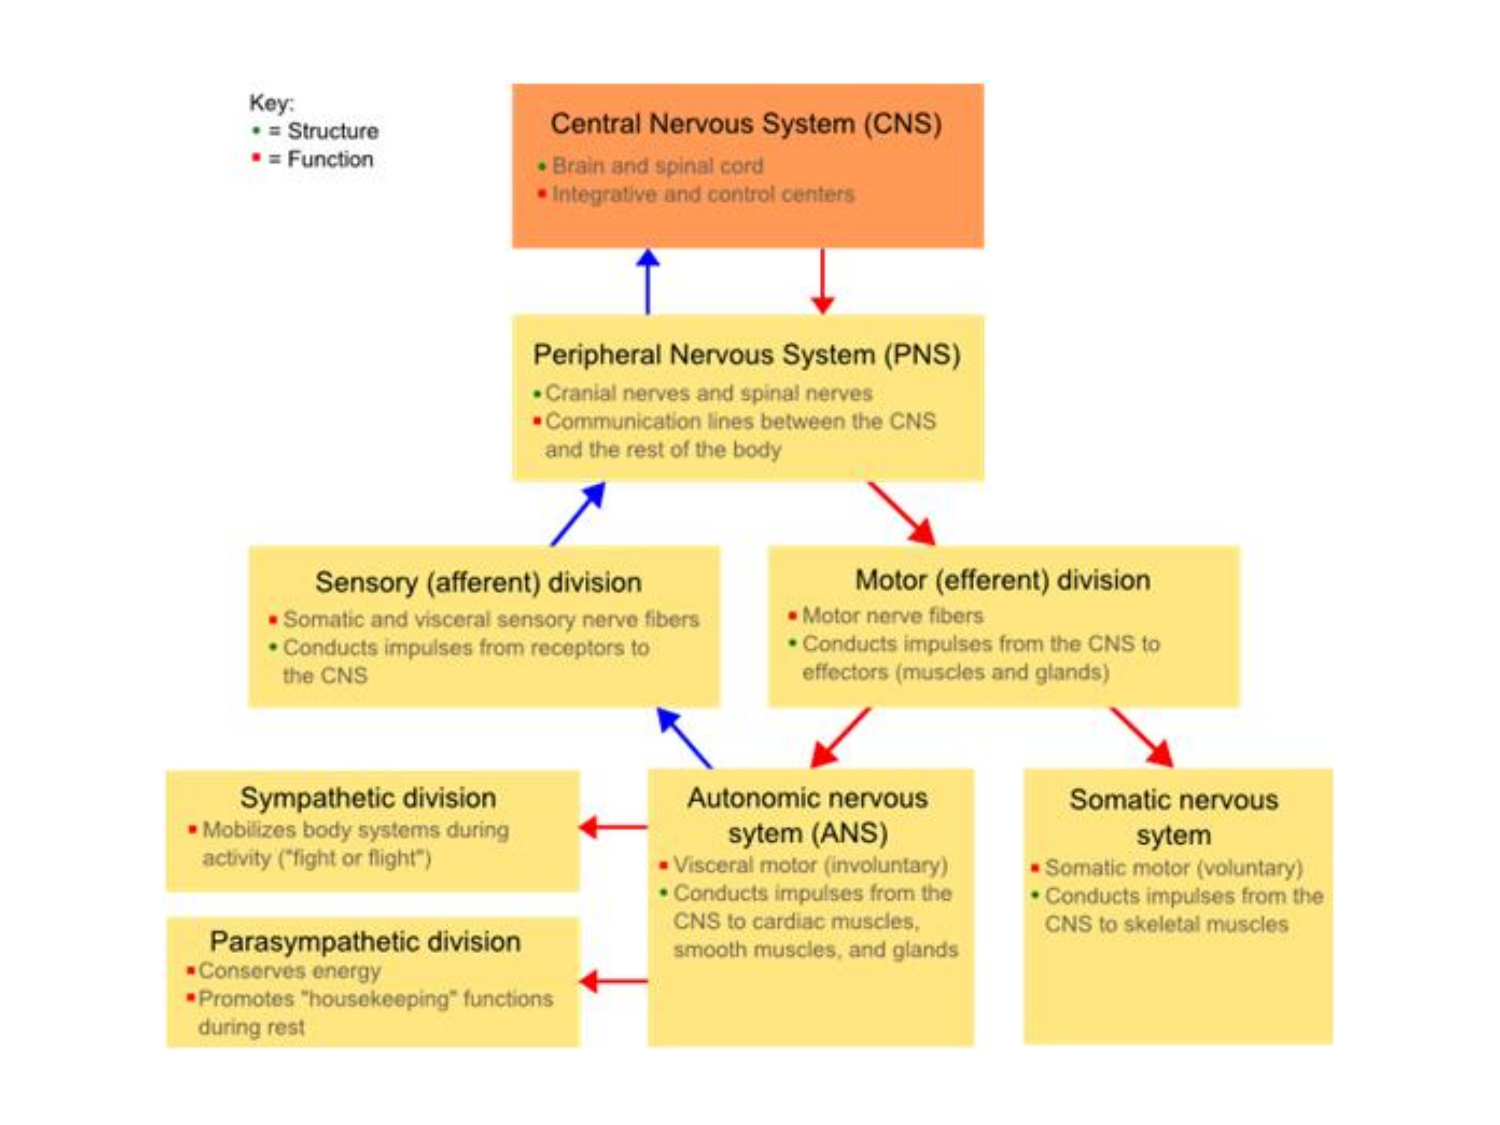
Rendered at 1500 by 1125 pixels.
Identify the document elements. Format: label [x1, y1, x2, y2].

list [74, 80, 1426, 1050]
